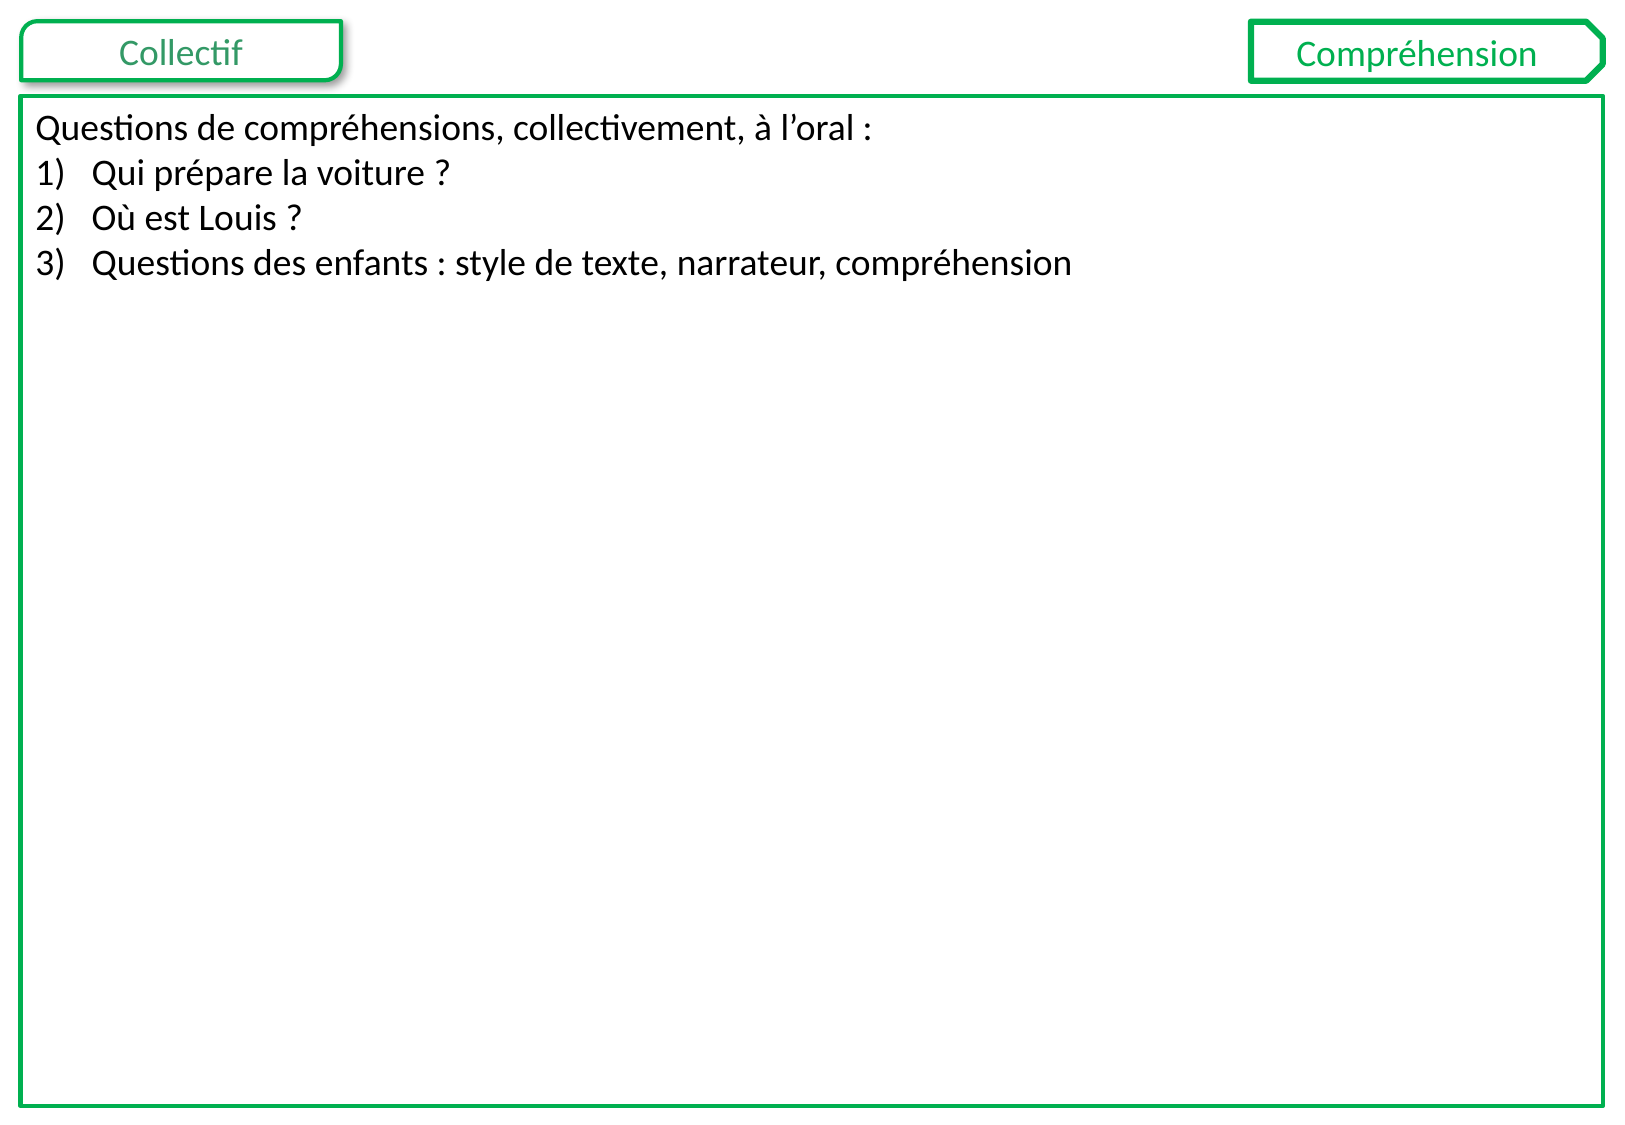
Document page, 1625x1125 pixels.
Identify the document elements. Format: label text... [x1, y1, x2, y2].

list Questions de compréhensions, collectivement, à l’oral : Qui prépare la voiture ? Où est Louis ? Questions des enfants : style de texte, narrateur, compréhension [18, 94, 1605, 1108]
list Compréhension [1250, 21, 1584, 81]
